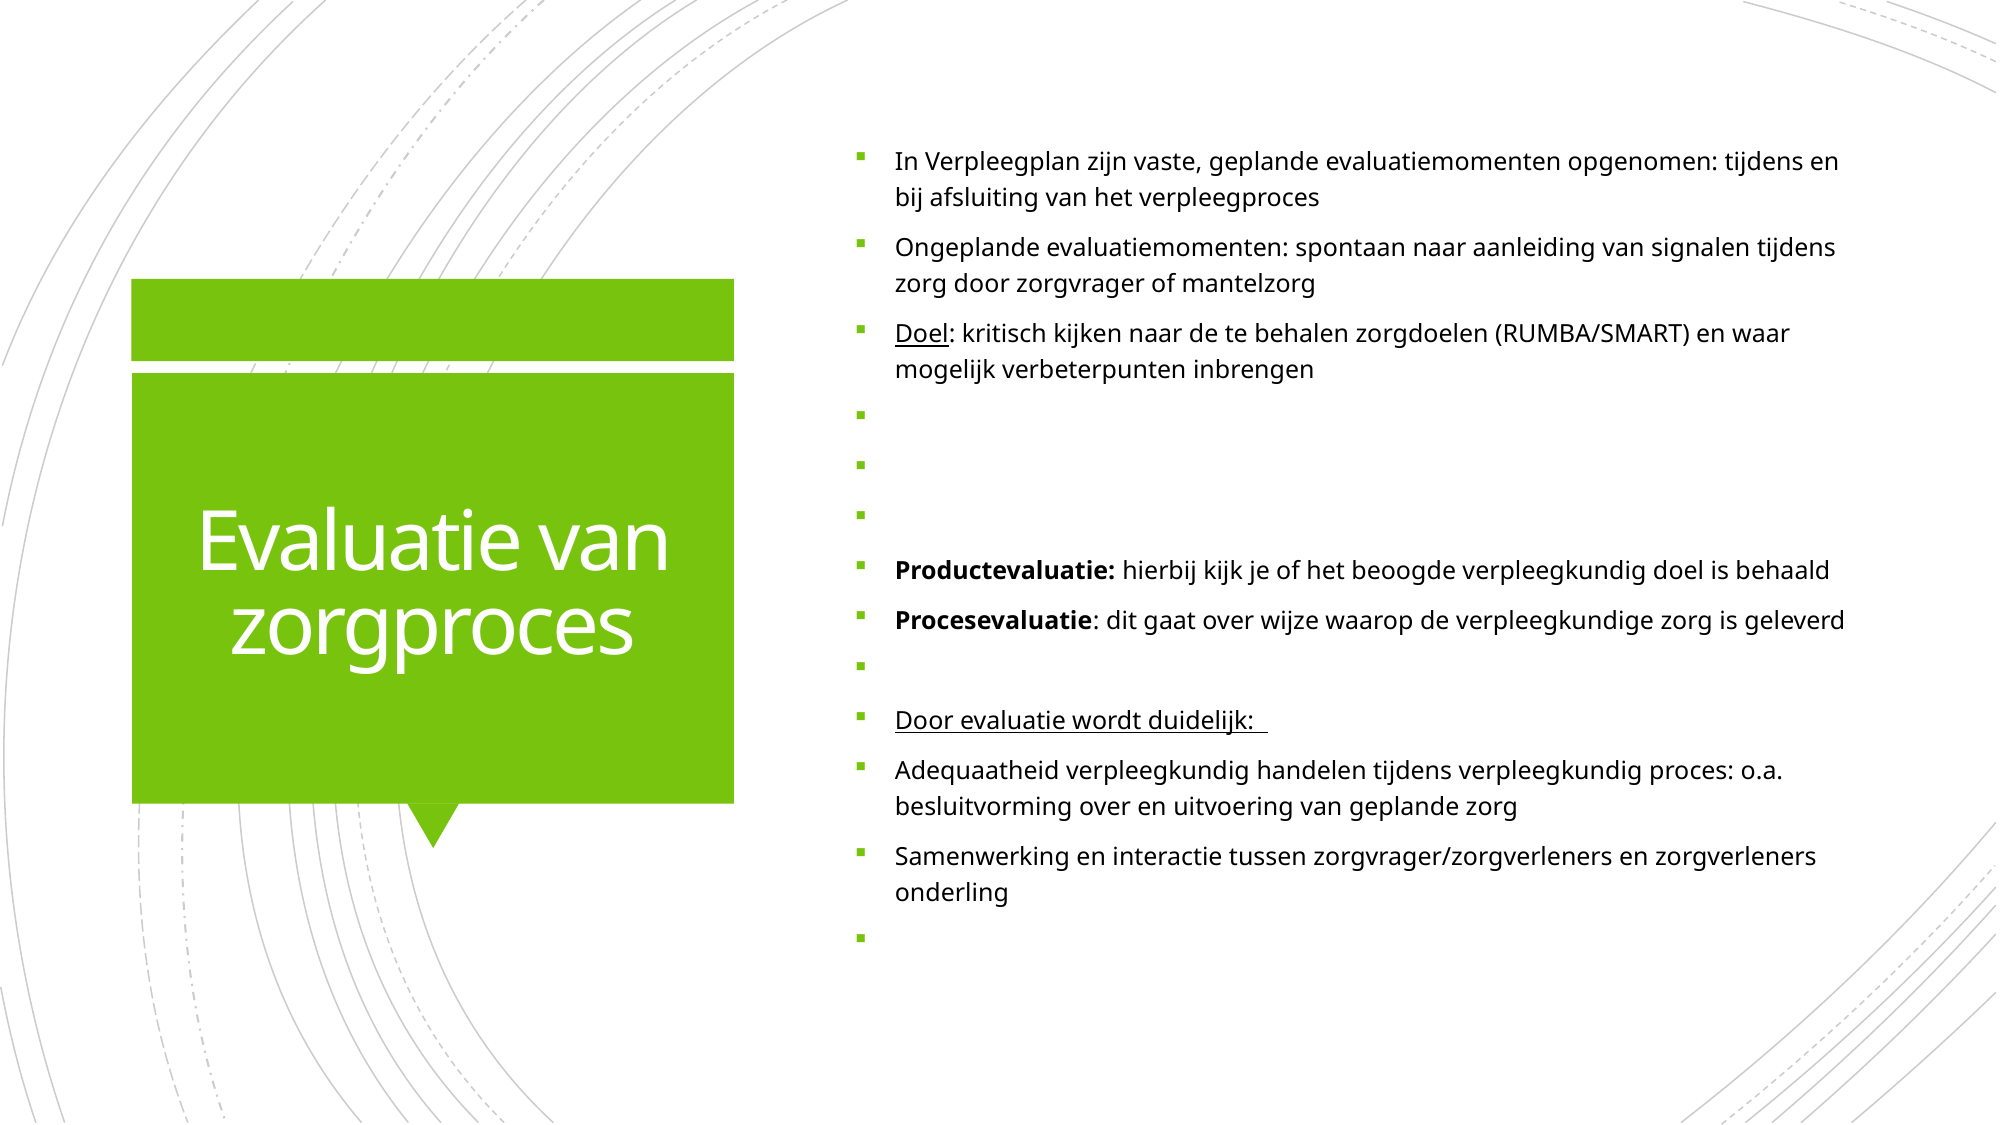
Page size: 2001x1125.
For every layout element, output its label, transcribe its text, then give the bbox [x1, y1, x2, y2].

list In Verpleegplan zijn vaste, geplande evaluatiemomenten opgenomen: tijdens en bij afsluiting van het verpleegproces ​ Ongeplande evaluatiemomenten: spontaan naar aanleiding van signalen tijdens zorg door zorgvrager of mantelzorg​ Doel: kritisch kijken naar de te behalen zorgdoelen (RUMBA/SMART) en waar mogelijk verbeterpunten inbrengen​ ​ ​ ​ Productevaluatie: hierbij kijk je of het beoogde verpleegkundig doel is behaald​ Procesevaluatie: dit gaat over wijze waarop de verpleegkundige zorg is geleverd​ ​ Door evaluatie wordt duidelijk: ​ Adequaatheid verpleegkundig handelen tijdens verpleegkundig proces: o.a. besluitvorming over en uitvoering van geplande zorg​ Samenwerking en interactie tussen zorgvrager/zorgverleners en zorgverleners onderling​ ​ [839, 131, 1871, 993]
title Evaluatie van zorgproces [145, 385, 720, 789]
